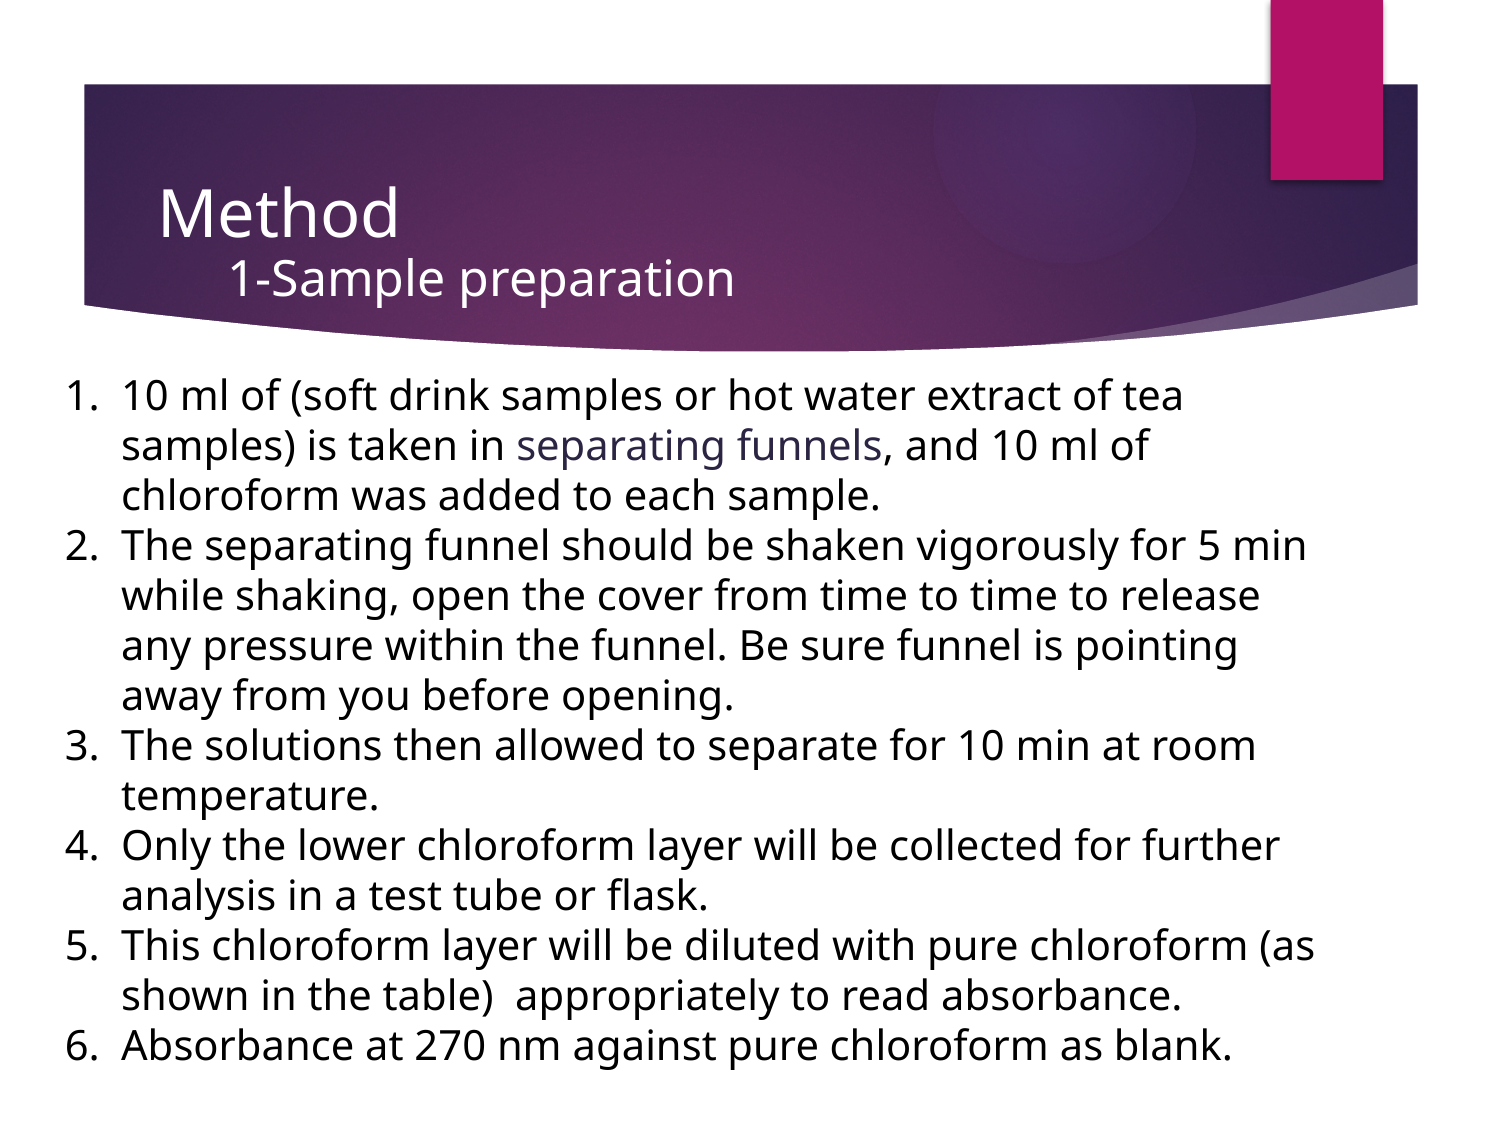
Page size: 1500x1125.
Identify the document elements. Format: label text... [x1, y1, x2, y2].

title Method [142, 152, 1183, 269]
text_box 10 ml of (soft drink samples or hot water extract of tea samples) is taken in separating funnels, and 10 ml of chloroform was added to each sample. The separating funnel should be shaken vigorously for 5 min while shaking, open the cover from time to time to release any pressure within the funnel. Be sure funnel is pointing away from you before opening. The solutions then allowed to separate for 10 min at room temperature. Only the lower chloroform layer will be collected for further analysis in a test tube or flask. This chloroform layer will be diluted with pure chloroform (as shown in the table) appropriately to read absorbance. Absorbance at 270 nm against pure chloroform as blank. [50, 361, 1350, 1122]
text_box 1-Sample preparation [212, 239, 913, 314]
